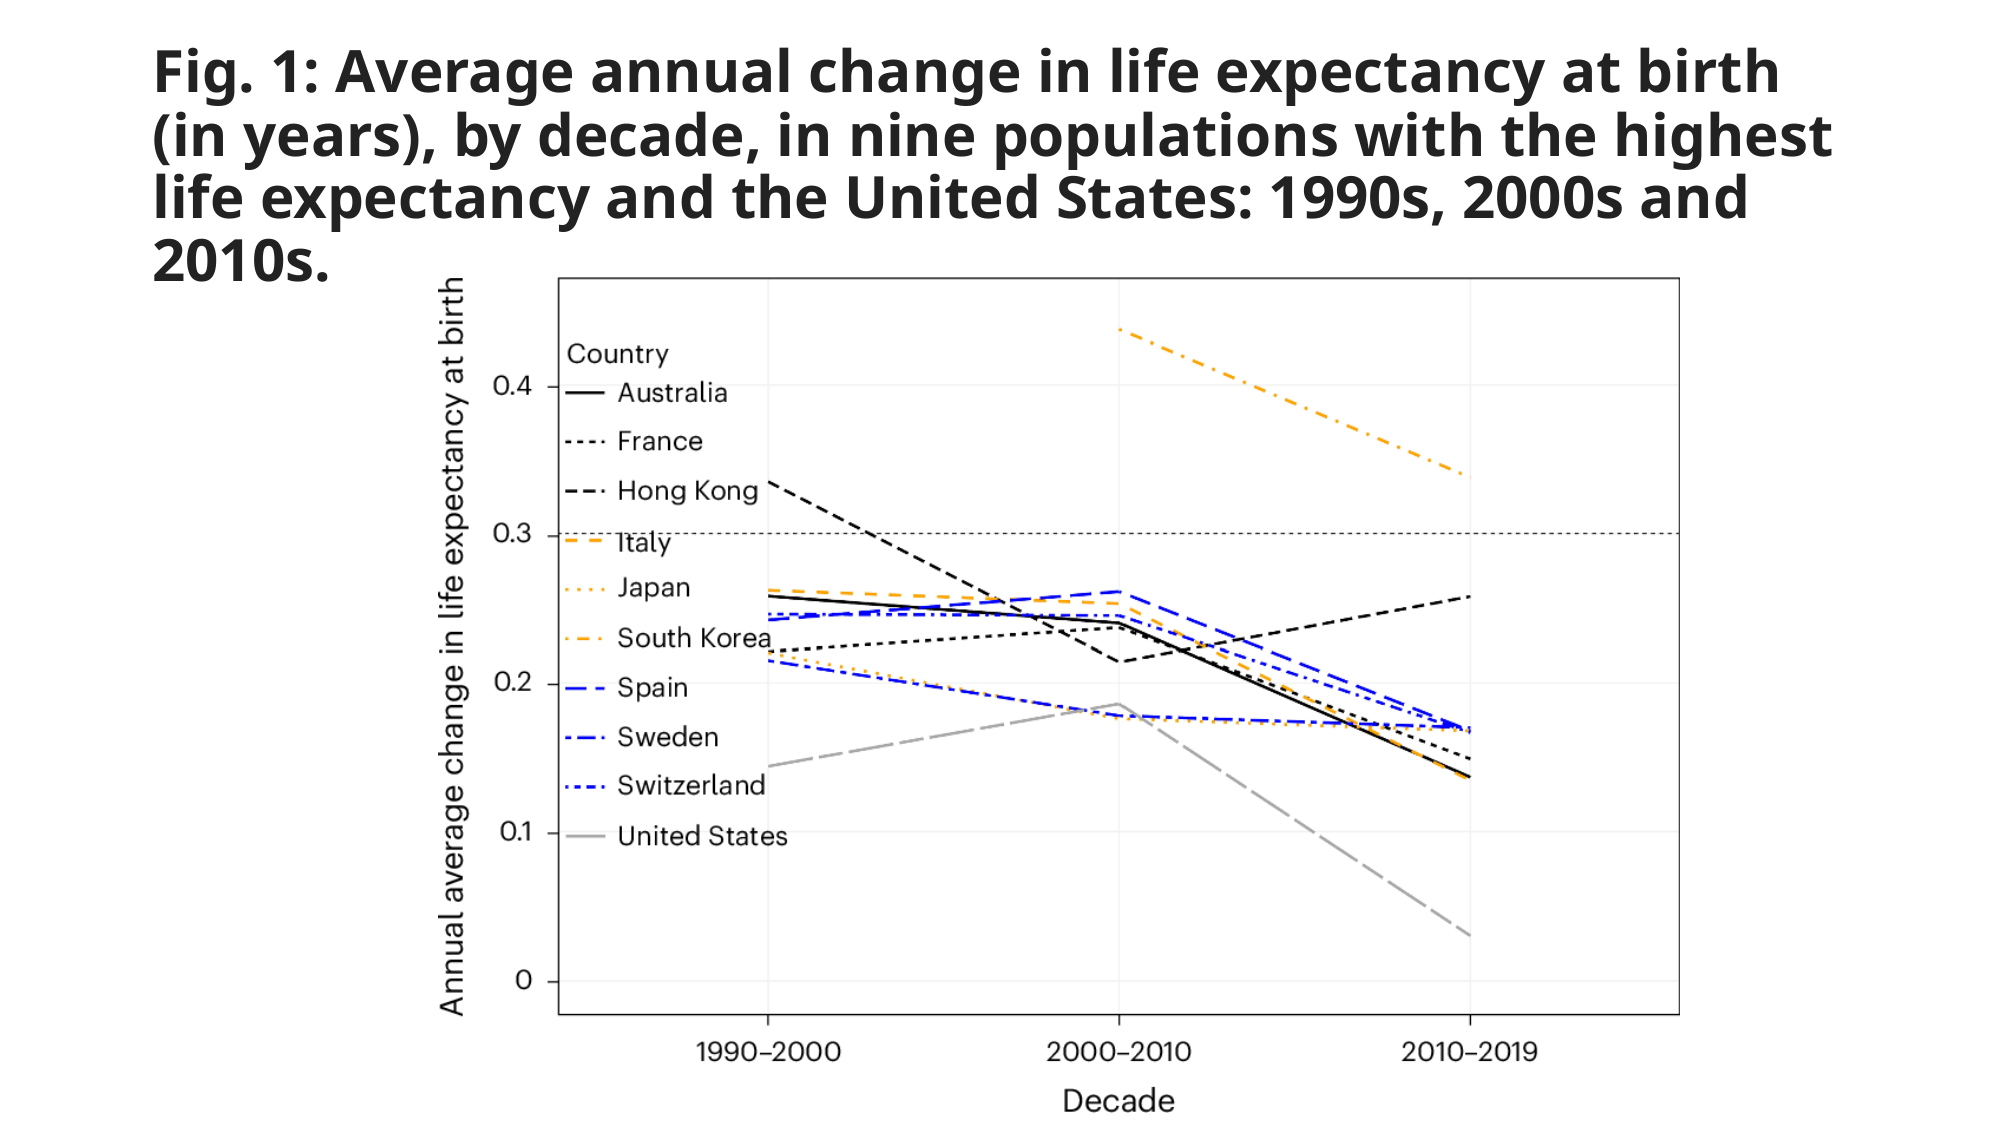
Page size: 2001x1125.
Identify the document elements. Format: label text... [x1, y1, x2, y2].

title Fig. 1: Average annual change in life expectancy at birth (in years), by decade, in nine populations with the highest life expectancy and the United States: 1990s, 2000s and 2010s. [137, 59, 1863, 278]
picture [438, 277, 1680, 1113]
